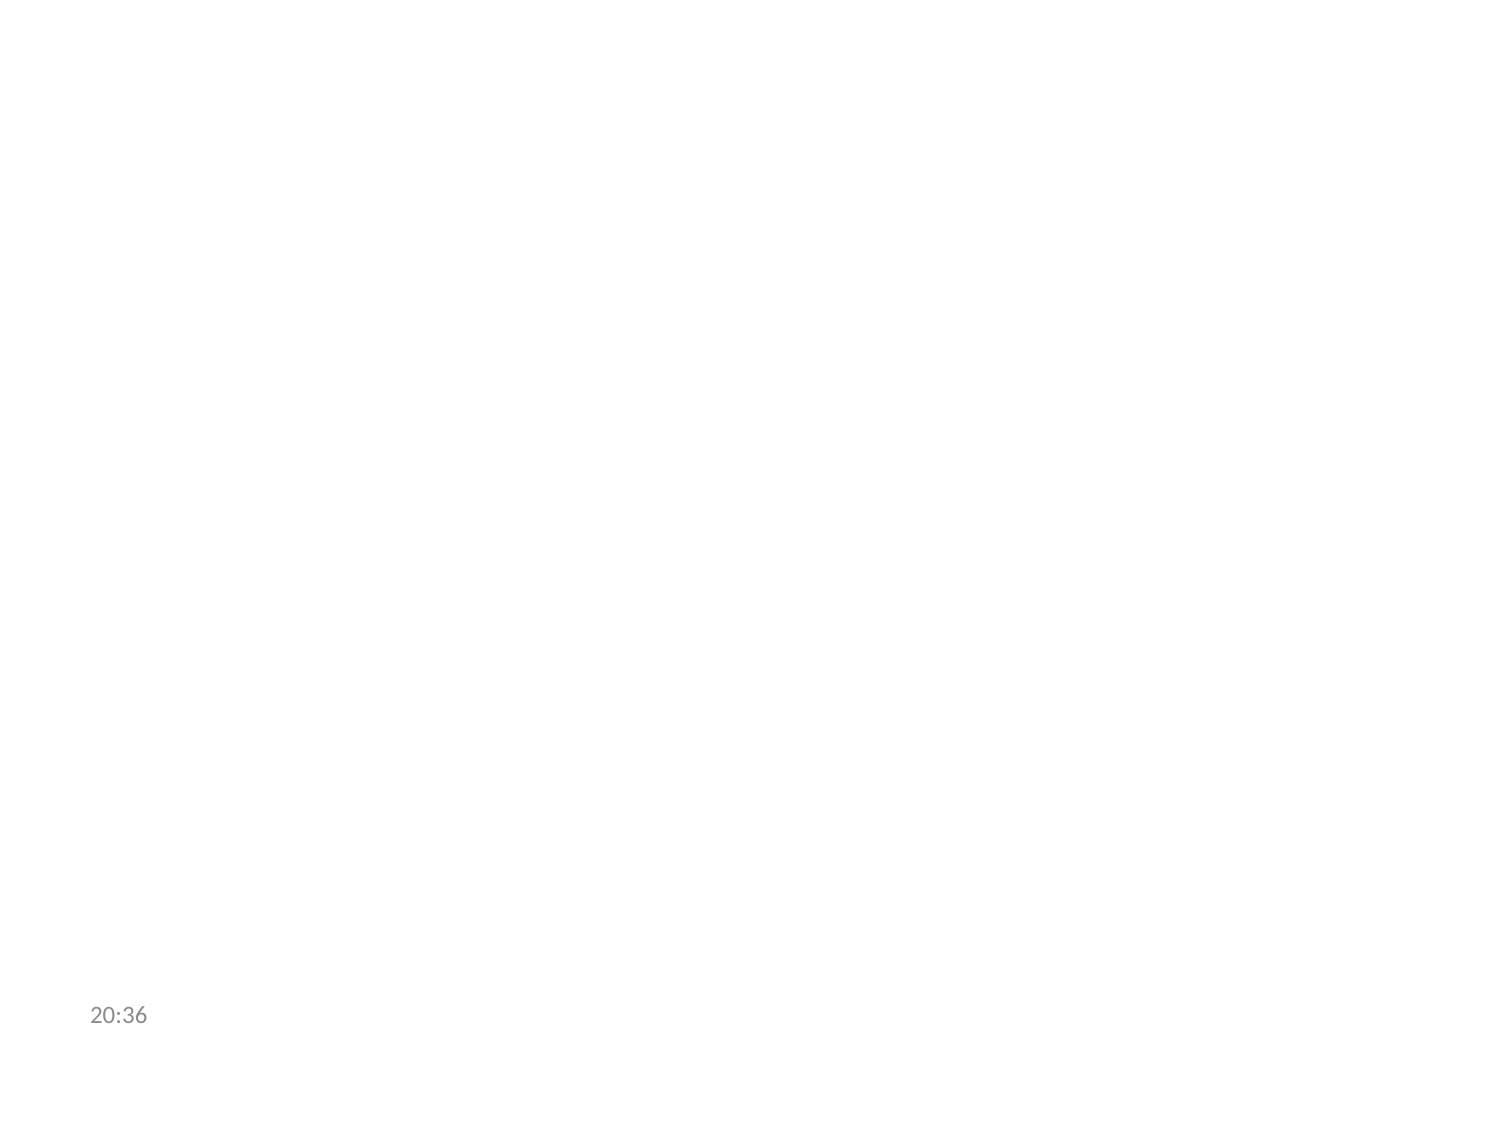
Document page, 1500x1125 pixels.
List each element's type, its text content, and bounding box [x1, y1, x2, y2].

text_box 15:35 [75, 983, 425, 1044]
